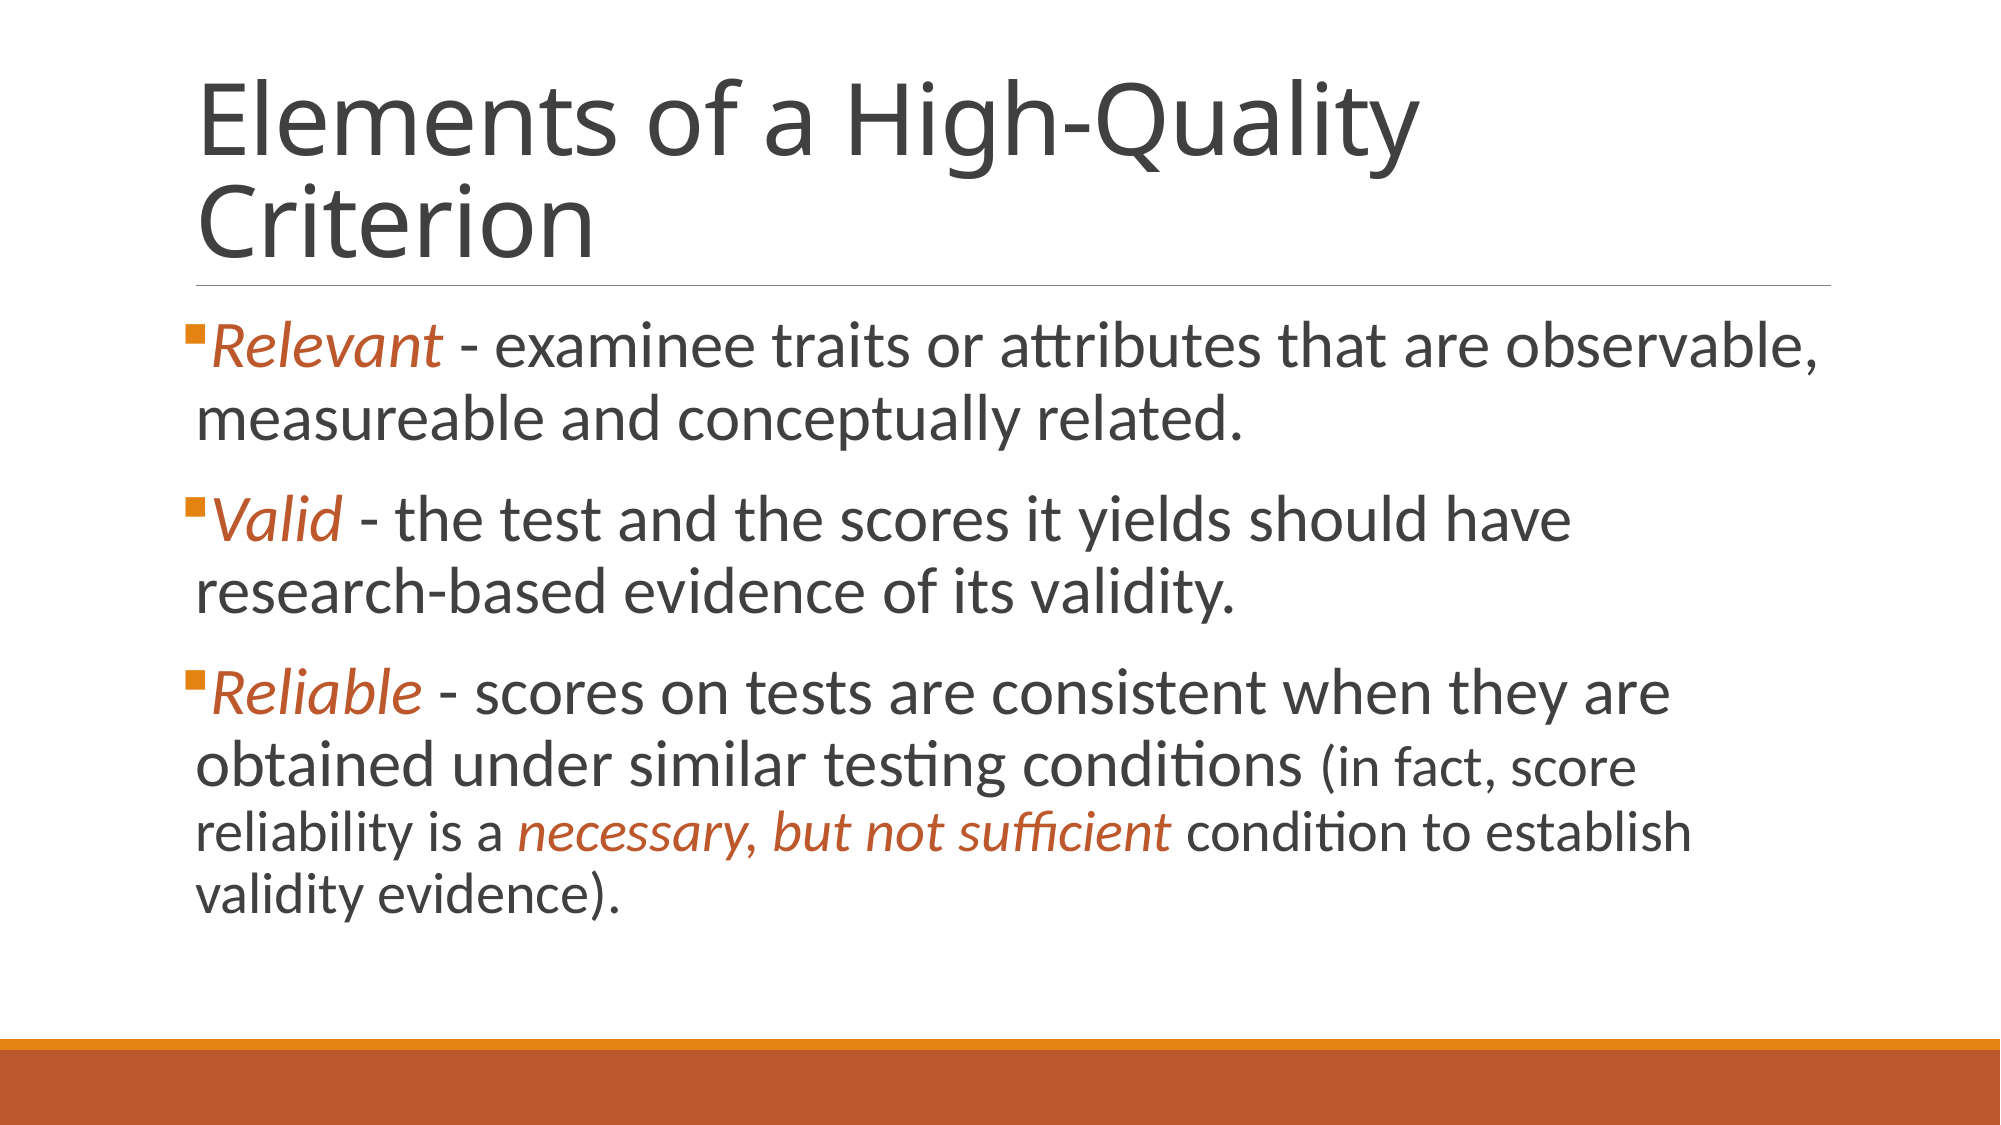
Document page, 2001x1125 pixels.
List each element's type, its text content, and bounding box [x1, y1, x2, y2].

list Relevant - examinee traits or attributes that are observable, measureable and conceptually related. Valid - the test and the scores it yields should have research-based evidence of its validity. Reliable - scores on tests are consistent when they are obtained under similar testing conditions (in fact, score reliability is a necessary, but not sufficient condition to establish validity evidence). [180, 302, 1830, 963]
title Elements of a High-Quality Criterion [180, 47, 1830, 285]
